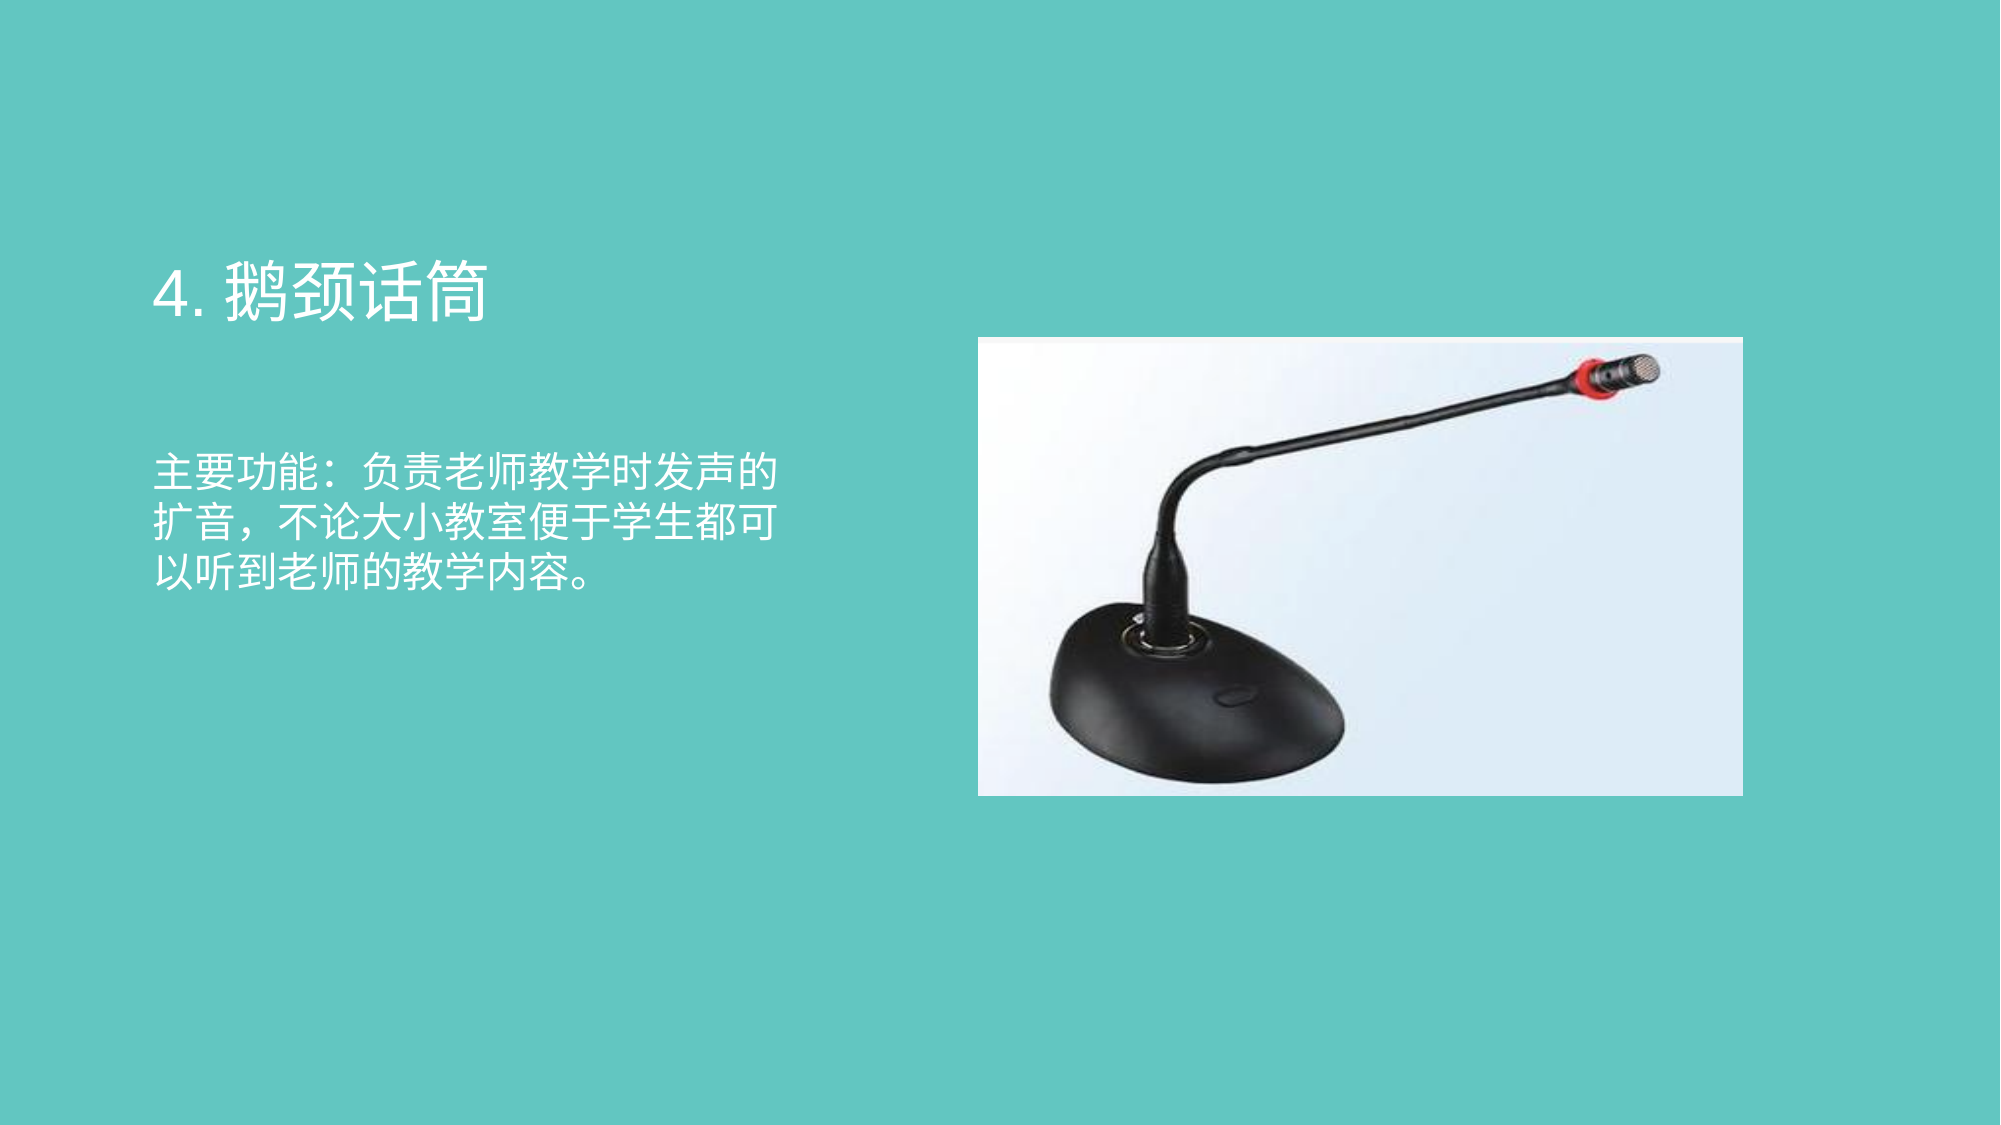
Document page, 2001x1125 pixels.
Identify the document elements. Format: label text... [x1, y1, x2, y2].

text_box 主要功能：负责老师教学时发声的扩音，不论大小教室便于学生都可以听到老师的教学内容。 [137, 337, 821, 964]
picture [978, 337, 1743, 796]
text_box 4.鹅颈话筒 [137, 74, 821, 337]
